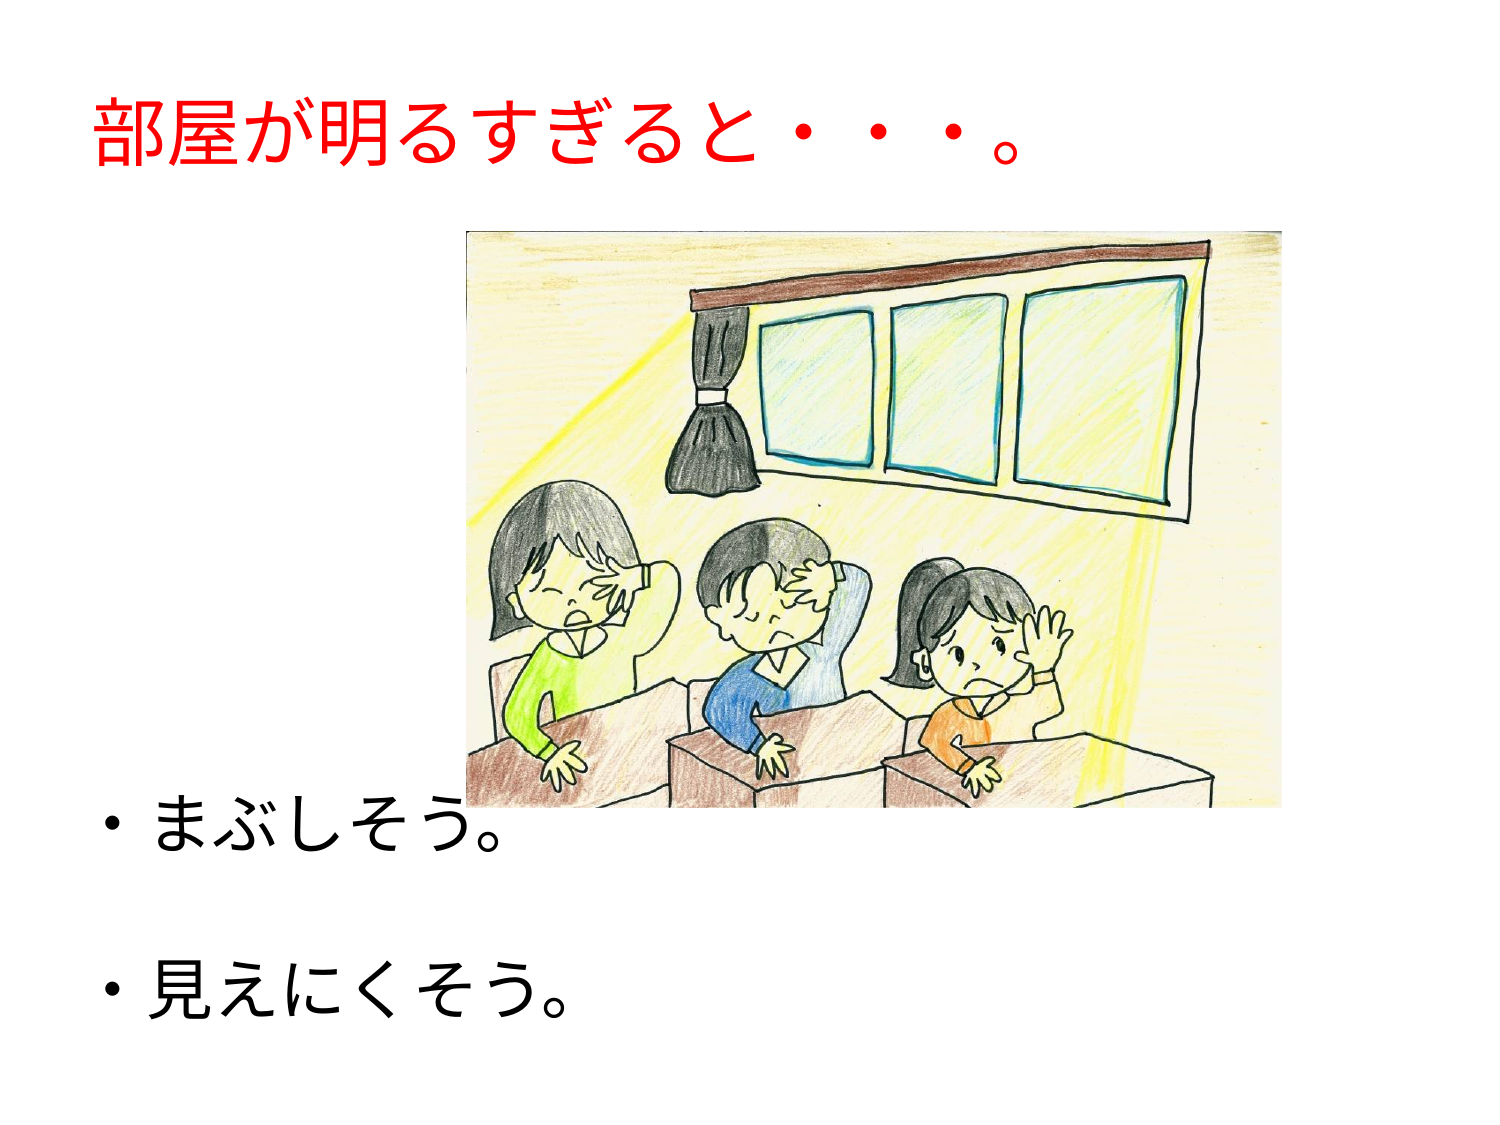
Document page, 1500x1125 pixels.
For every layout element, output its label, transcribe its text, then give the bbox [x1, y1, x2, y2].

text_box 部屋が明るすぎると・・・。 [76, 78, 1400, 183]
picture [466, 231, 1282, 809]
text_box ・まぶしそう。 [64, 774, 1415, 893]
list ・見えにくそう。 [64, 940, 1415, 1071]
